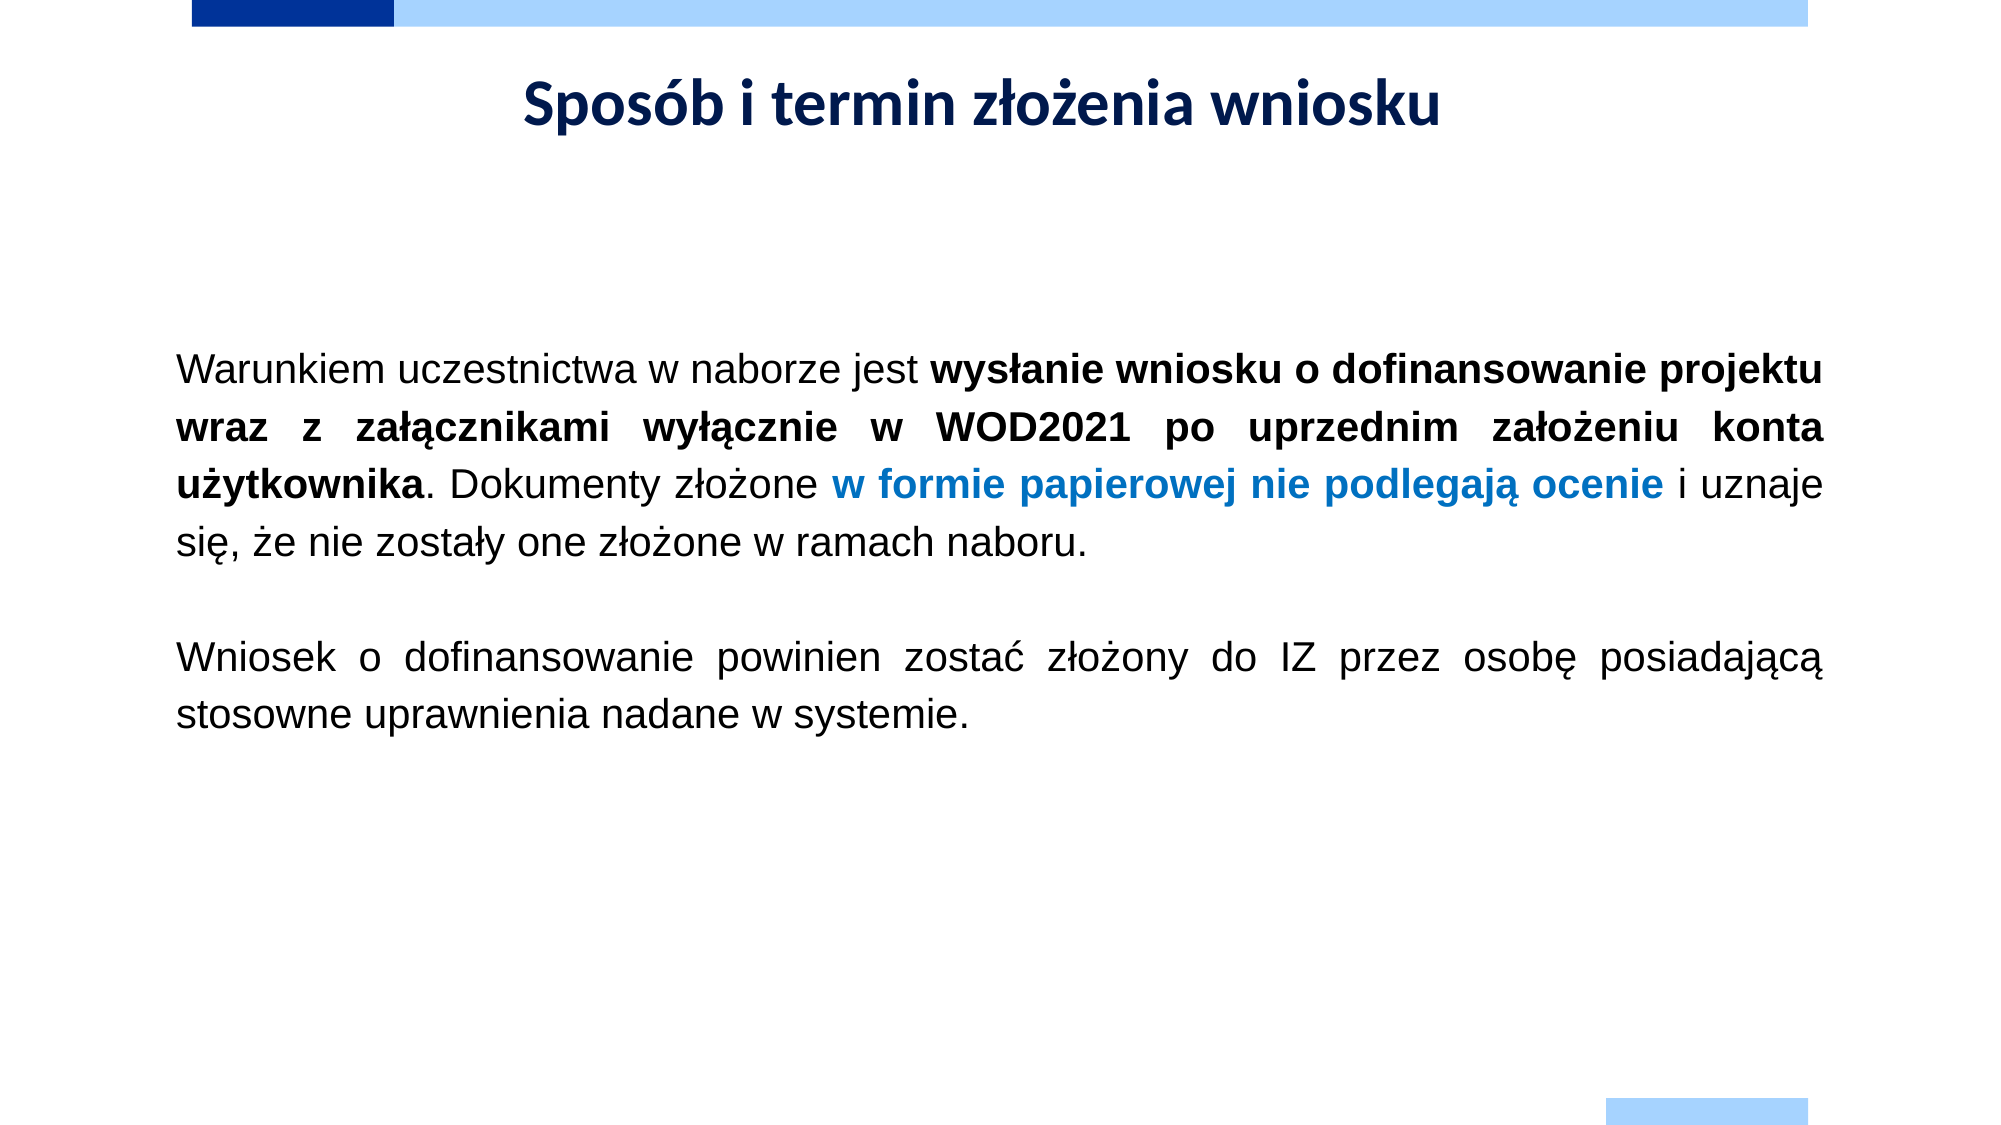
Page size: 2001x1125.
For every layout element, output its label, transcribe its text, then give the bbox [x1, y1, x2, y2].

text_box Warunkiem uczestnictwa w naborze jest wysłanie wniosku o dofinansowanie projektu wraz z załącznikami wyłącznie w WOD2021 po uprzednim założeniu konta użytkownika. Dokumenty złożone w formie papierowej nie podlegają ocenie i uznaje się, że nie zostały one złożone w ramach naboru. Wniosek o dofinansowanie powinien zostać złożony do IZ przez osobę posiadającą stosowne uprawnienia nadane w systemie. [161, 327, 1839, 918]
text_box Sposób i termin złożenia wniosku [203, 51, 1763, 146]
